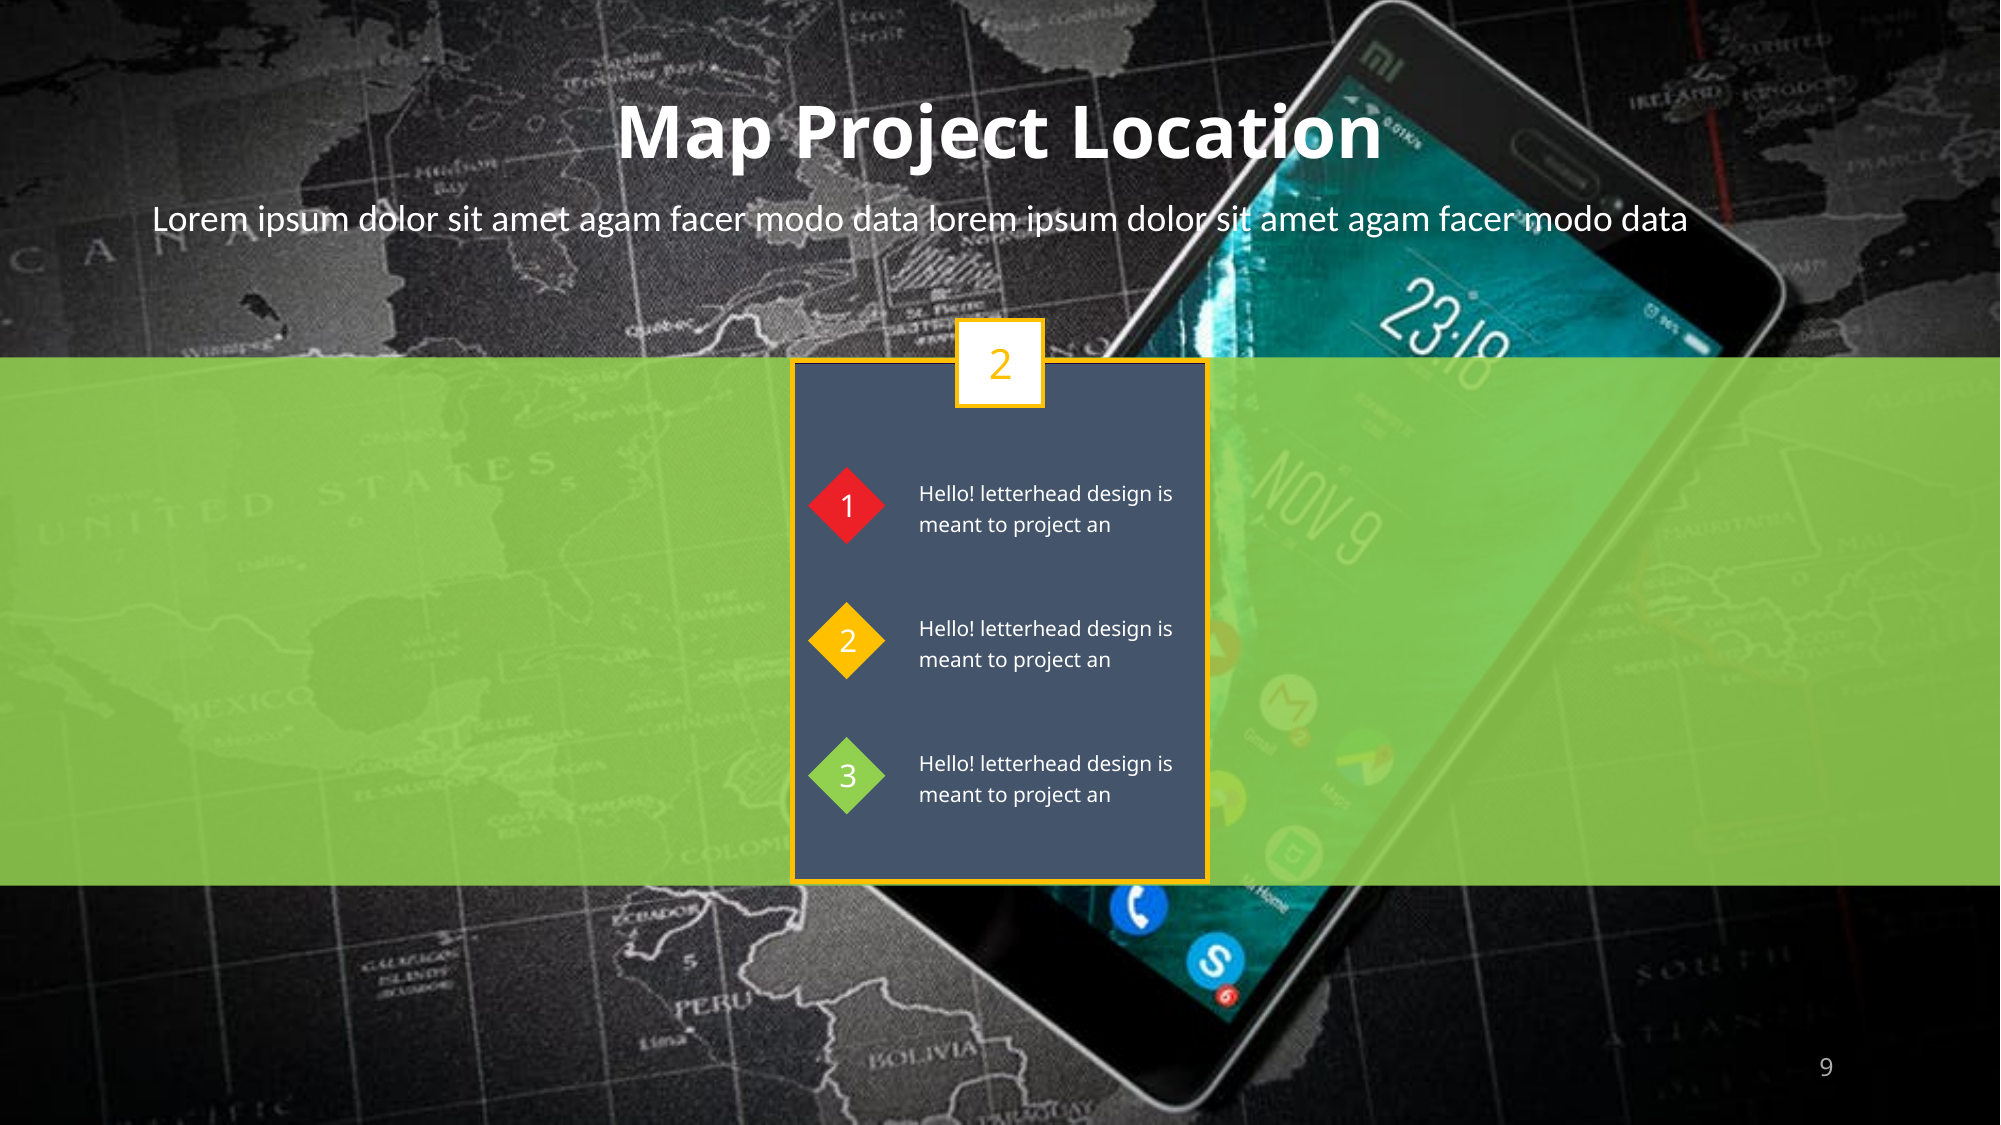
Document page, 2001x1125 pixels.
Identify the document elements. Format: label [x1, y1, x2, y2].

text_box [792, 319, 1208, 882]
picture [0, 0, 2000, 1125]
